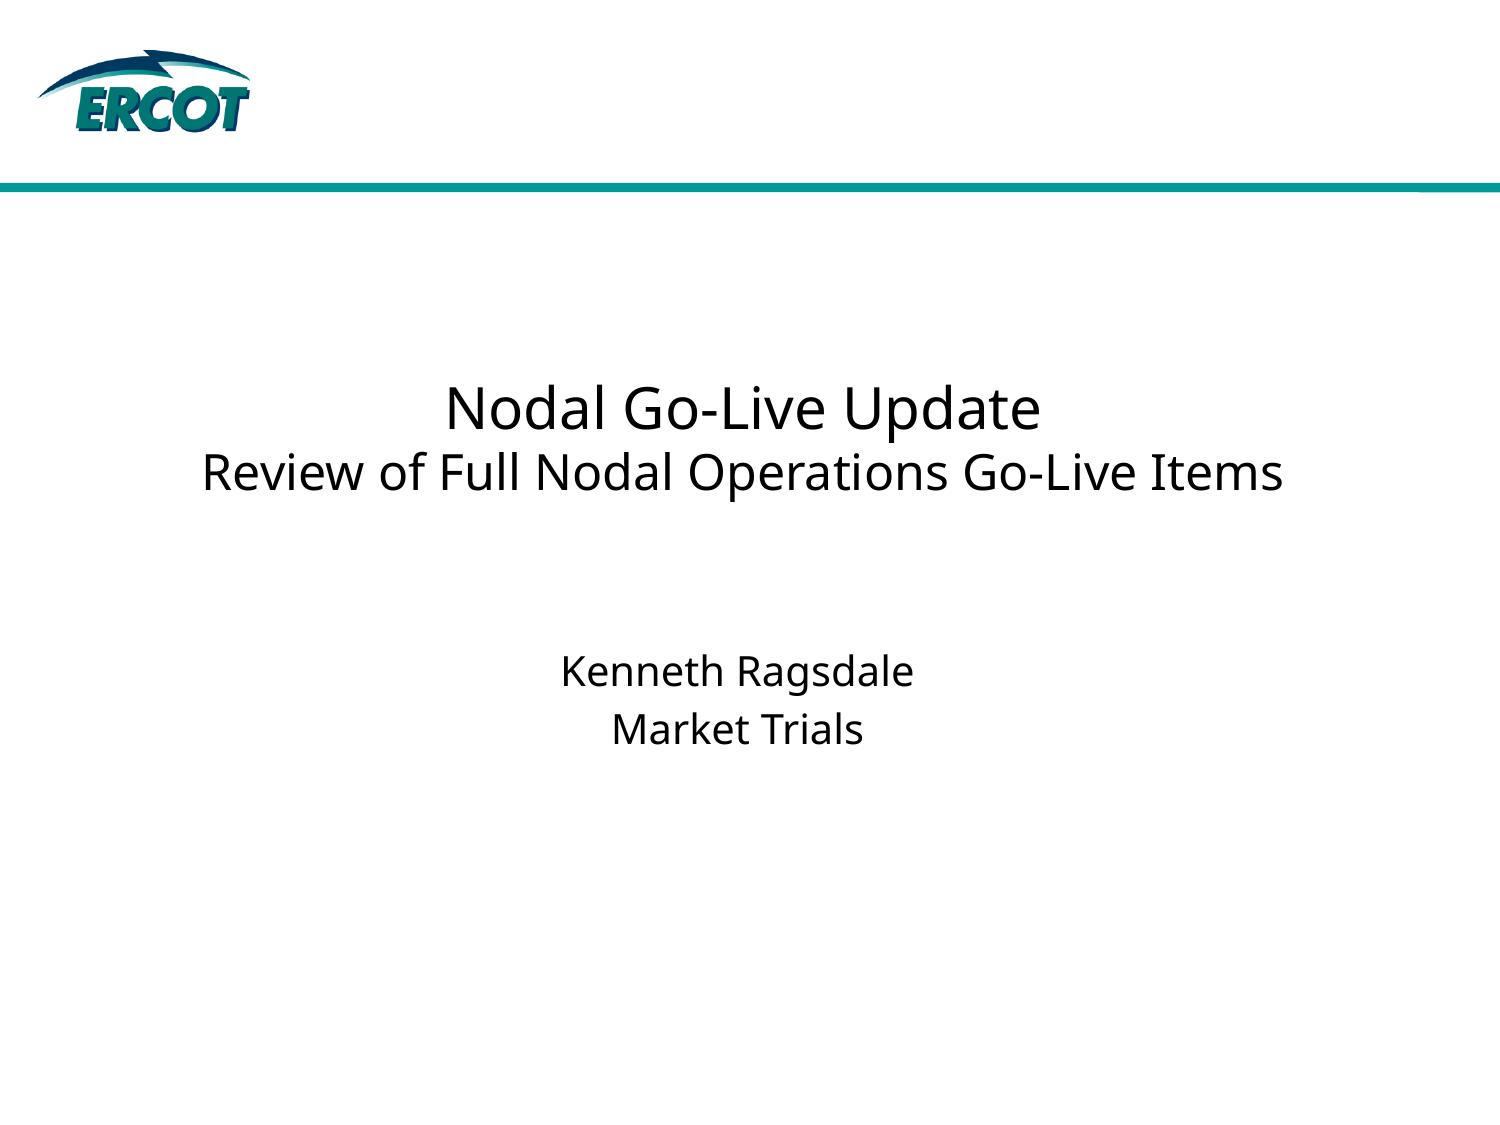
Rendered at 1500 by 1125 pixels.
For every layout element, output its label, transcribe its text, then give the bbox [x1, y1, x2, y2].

picture [37, 50, 250, 136]
subtitle Kenneth Ragsdale Market Trials [49, 637, 1426, 1038]
title Nodal Go-Live Update Review of Full Nodal Operations Go-Live Items [74, 334, 1413, 538]
